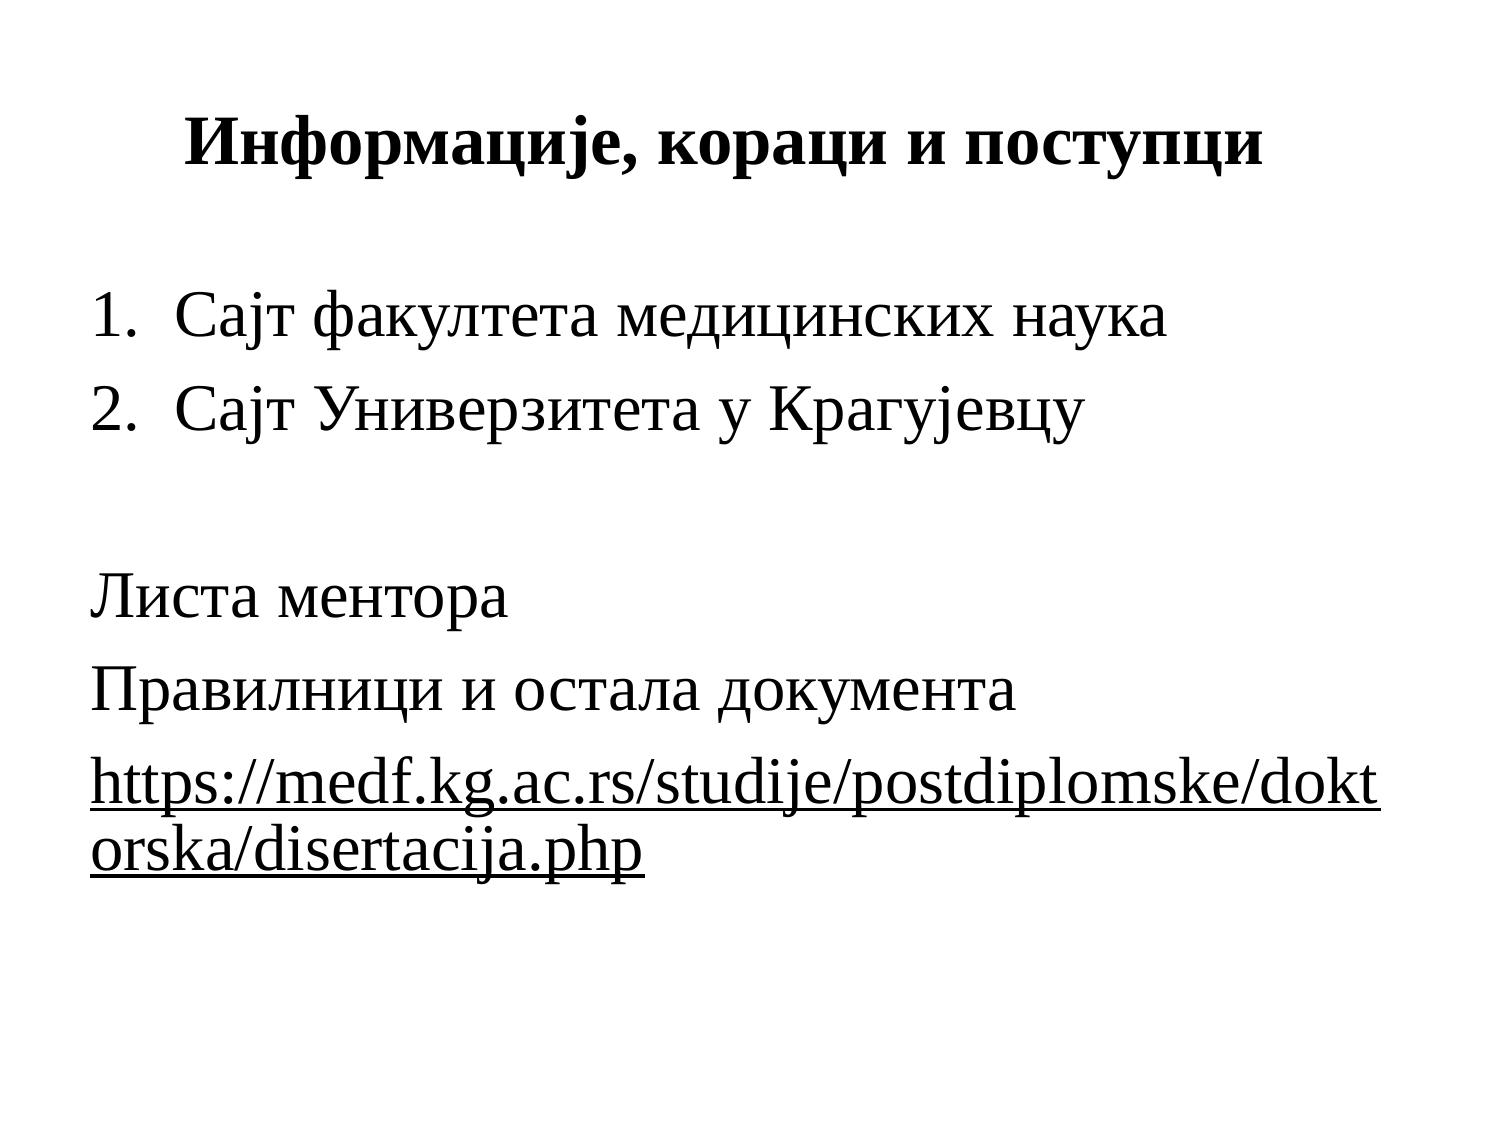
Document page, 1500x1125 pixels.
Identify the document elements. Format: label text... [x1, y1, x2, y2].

list Сајт факултета медицинских наука Сајт Универзитета у Крагујевцу Листа ментора Правилници и остала документа https://medf.kg.ac.rs/studije/postdiplomske/doktorska/disertacija.php [75, 262, 1425, 1005]
title Информације, кораци и поступци [112, 42, 1338, 231]
